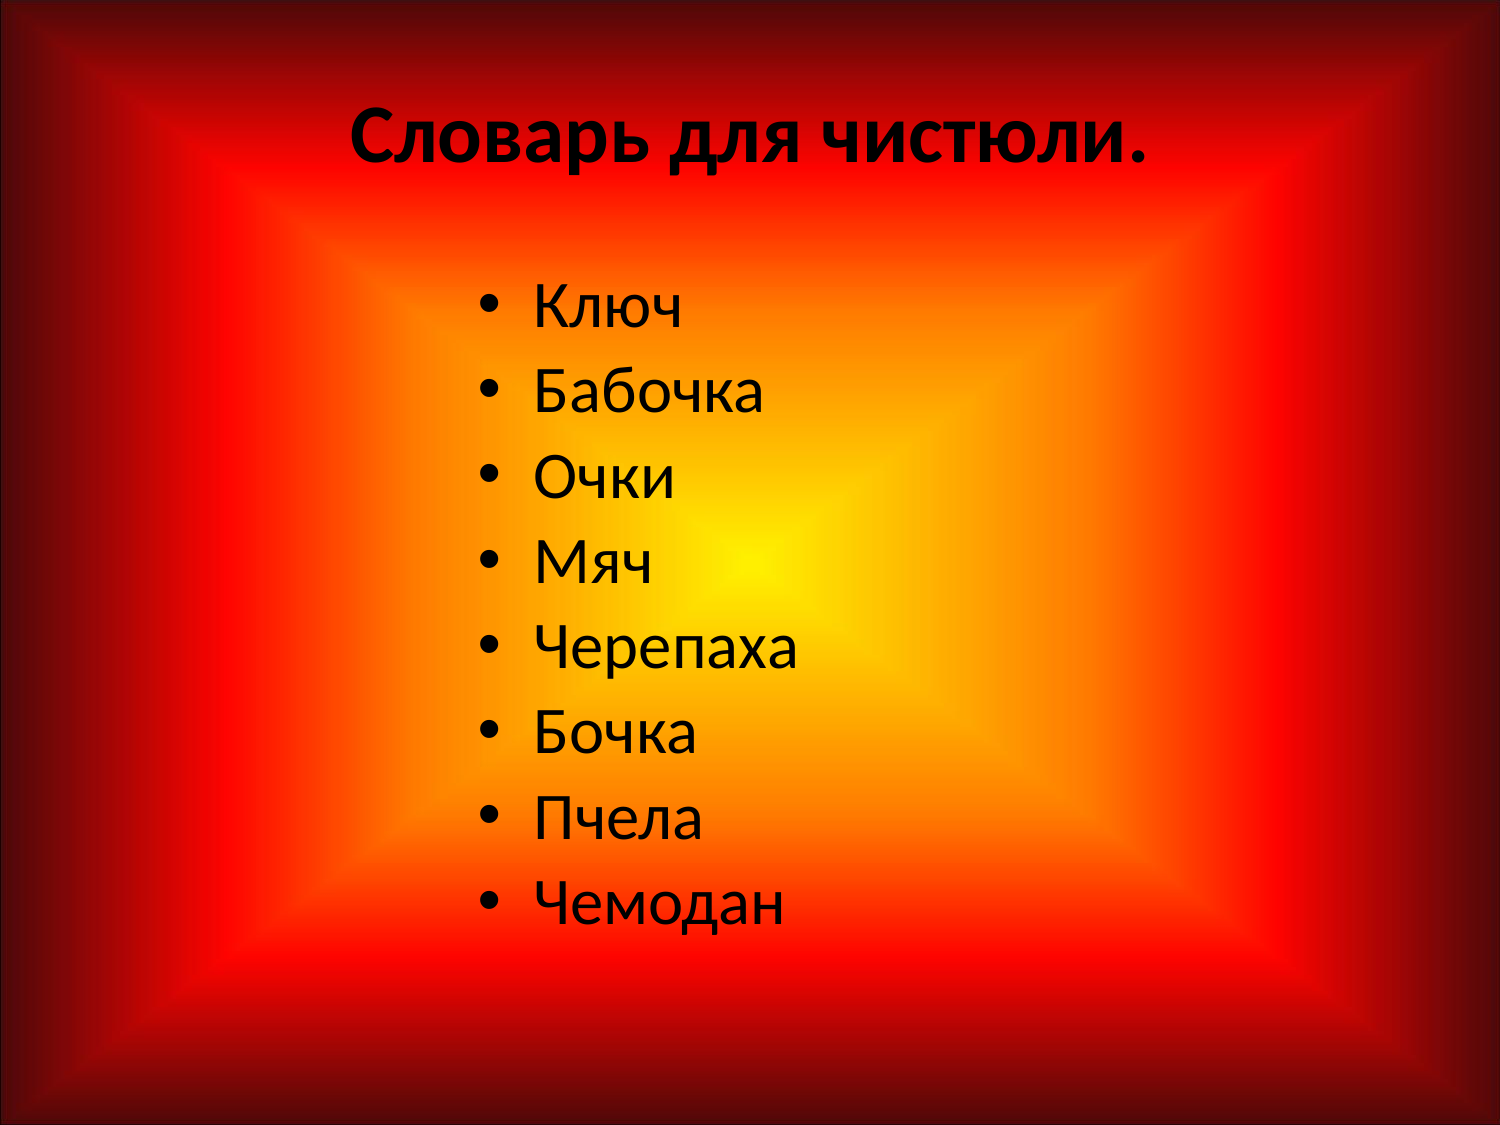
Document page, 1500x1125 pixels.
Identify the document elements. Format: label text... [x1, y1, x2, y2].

title Словарь для чистюли. [74, 124, 1426, 233]
list Ключ Бабочка Очки Мяч Черепаха Бочка Пчела Чемодан [462, 262, 1426, 1006]
picture [0, 0, 1500, 1125]
